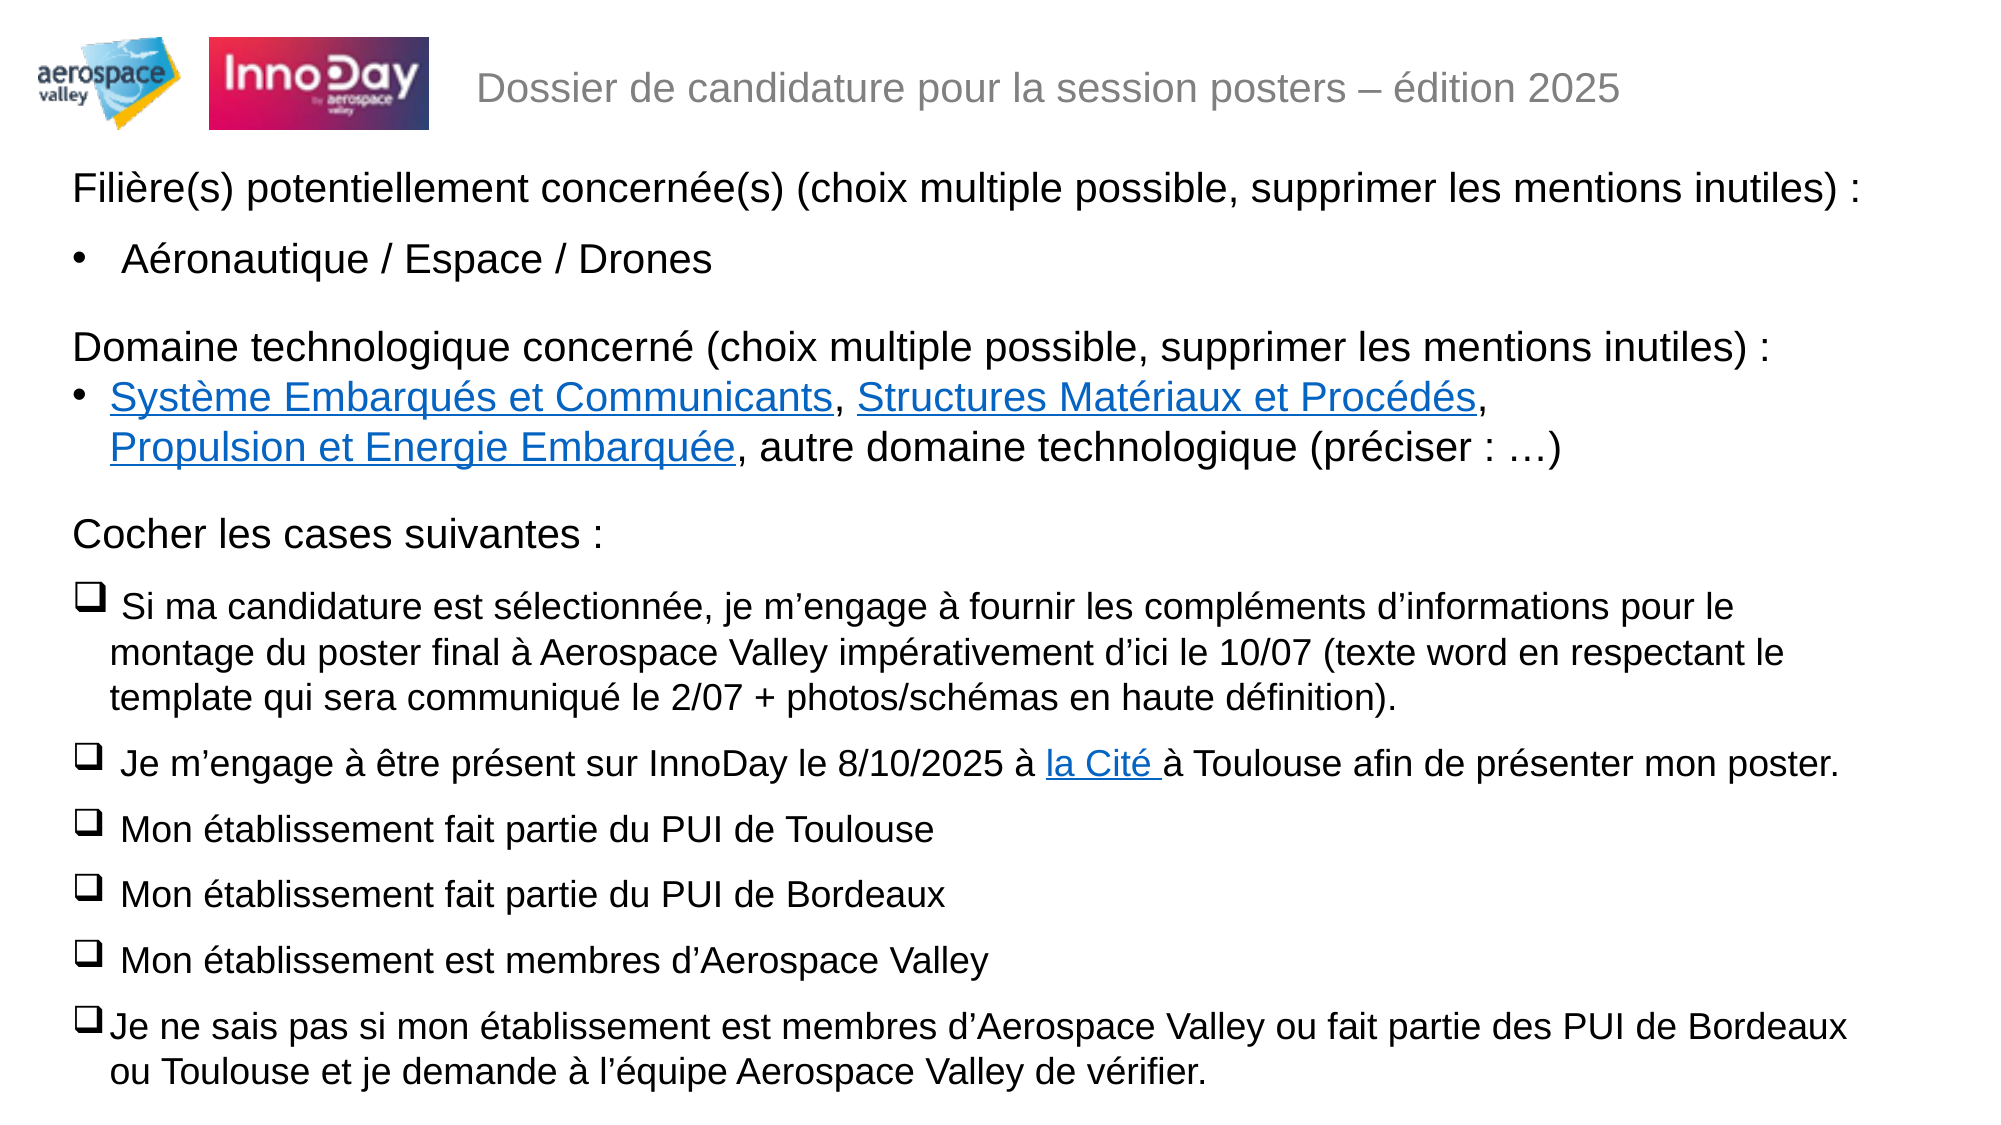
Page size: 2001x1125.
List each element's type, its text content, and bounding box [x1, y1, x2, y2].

picture [38, 37, 181, 130]
picture [209, 37, 429, 130]
text_box Filière(s) potentiellement concernée(s) (choix multiple possible, supprimer les mentions inutiles) : Aéronautique / Espace / Drones Domaine technologique concerné (choix multiple possible, supprimer les mentions inutiles) : Système Embarqués et Communicants, Structures Matériaux et Procédés, Propulsion et Energie Embarquée, autre domaine technologique (préciser : …) Cocher les cases suivantes : Si ma candidature est sélectionnée, je m’engage à fournir les compléments d’informations pour le montage du poster final à Aerospace Valley impérativement d’ici le 10/07 (texte word en respectant le template qui sera communiqué le 2/07 + photos/schémas en haute définition). Je m’engage à être présent sur InnoDay le 8/10/2025 à la Cité à Toulouse afin de présenter mon poster. Mon établissement fait partie du PUI de Toulouse Mon établissement fait partie du PUI de Bordeaux Mon établissement est membres d’Aerospace Valley Je ne sais pas si mon établissement est membres d’Aerospace Valley ou fait partie des PUI de Bordeaux ou Toulouse et je demande à l’équipe Aerospace Valley de vérifier. [57, 153, 1884, 1090]
